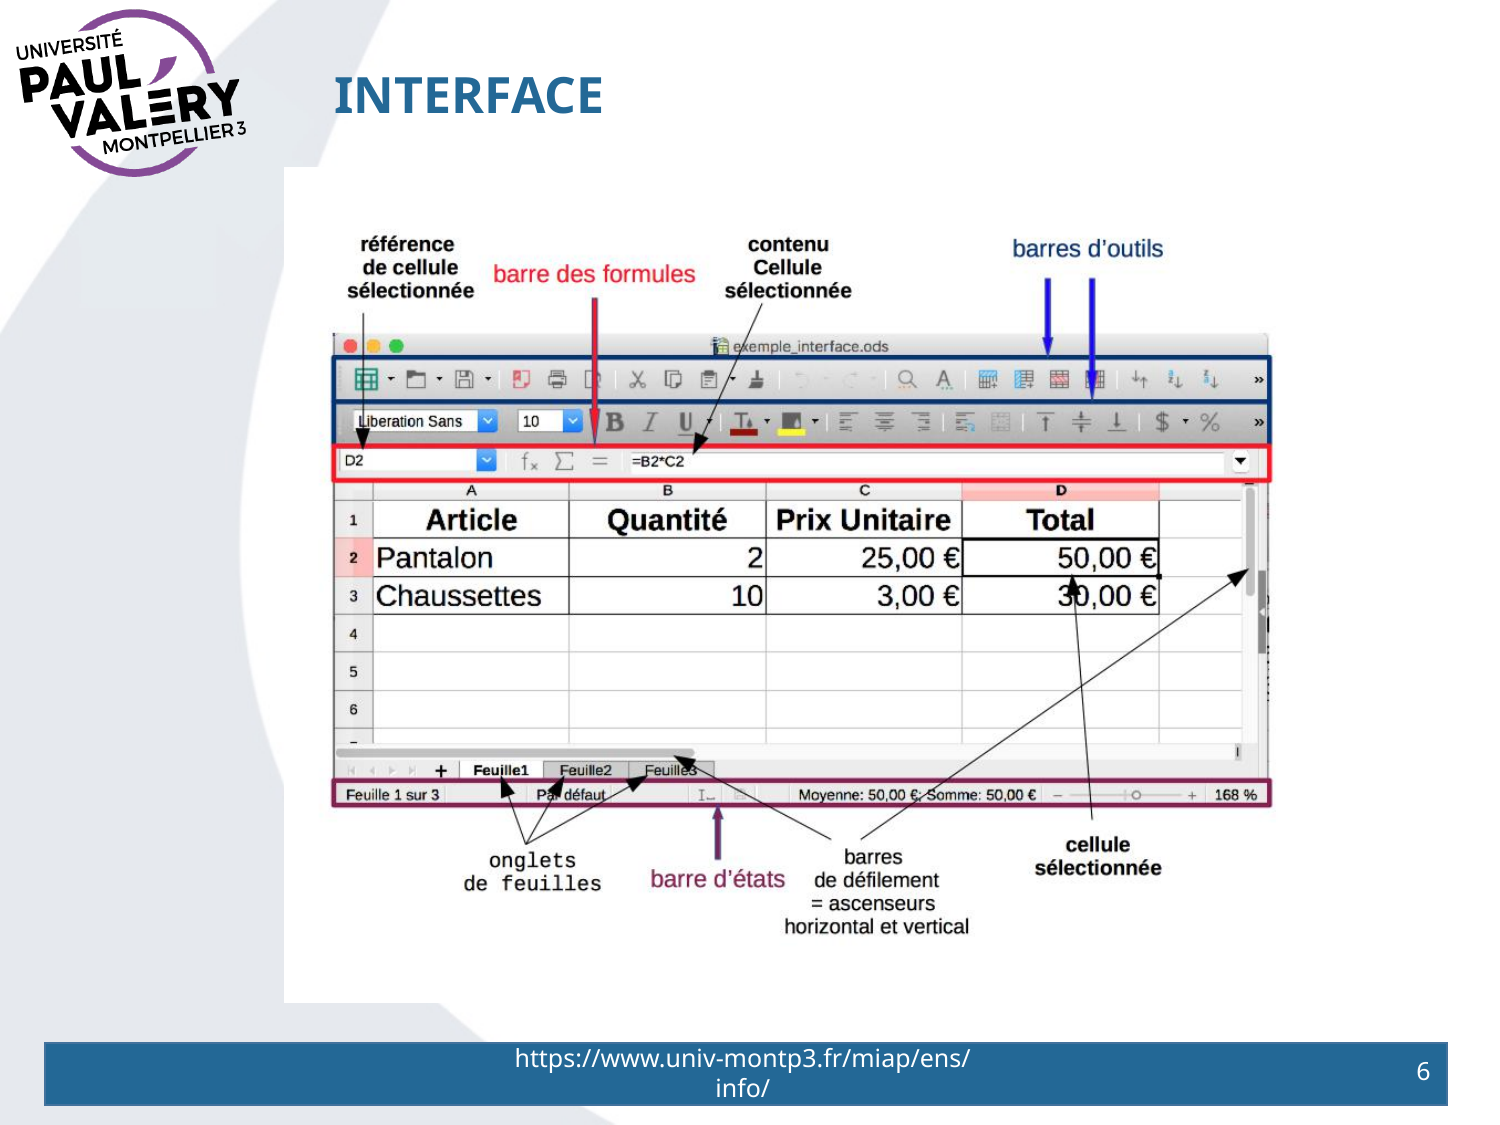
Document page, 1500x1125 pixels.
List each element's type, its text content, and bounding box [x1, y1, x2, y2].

slide_number 6 [1107, 1042, 1446, 1103]
title Interface [319, 28, 1446, 168]
footer https://www.univ-montp3.fr/miap/ens/info/ [482, 1042, 1004, 1103]
picture [0, 0, 1500, 1125]
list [284, 167, 1319, 1003]
